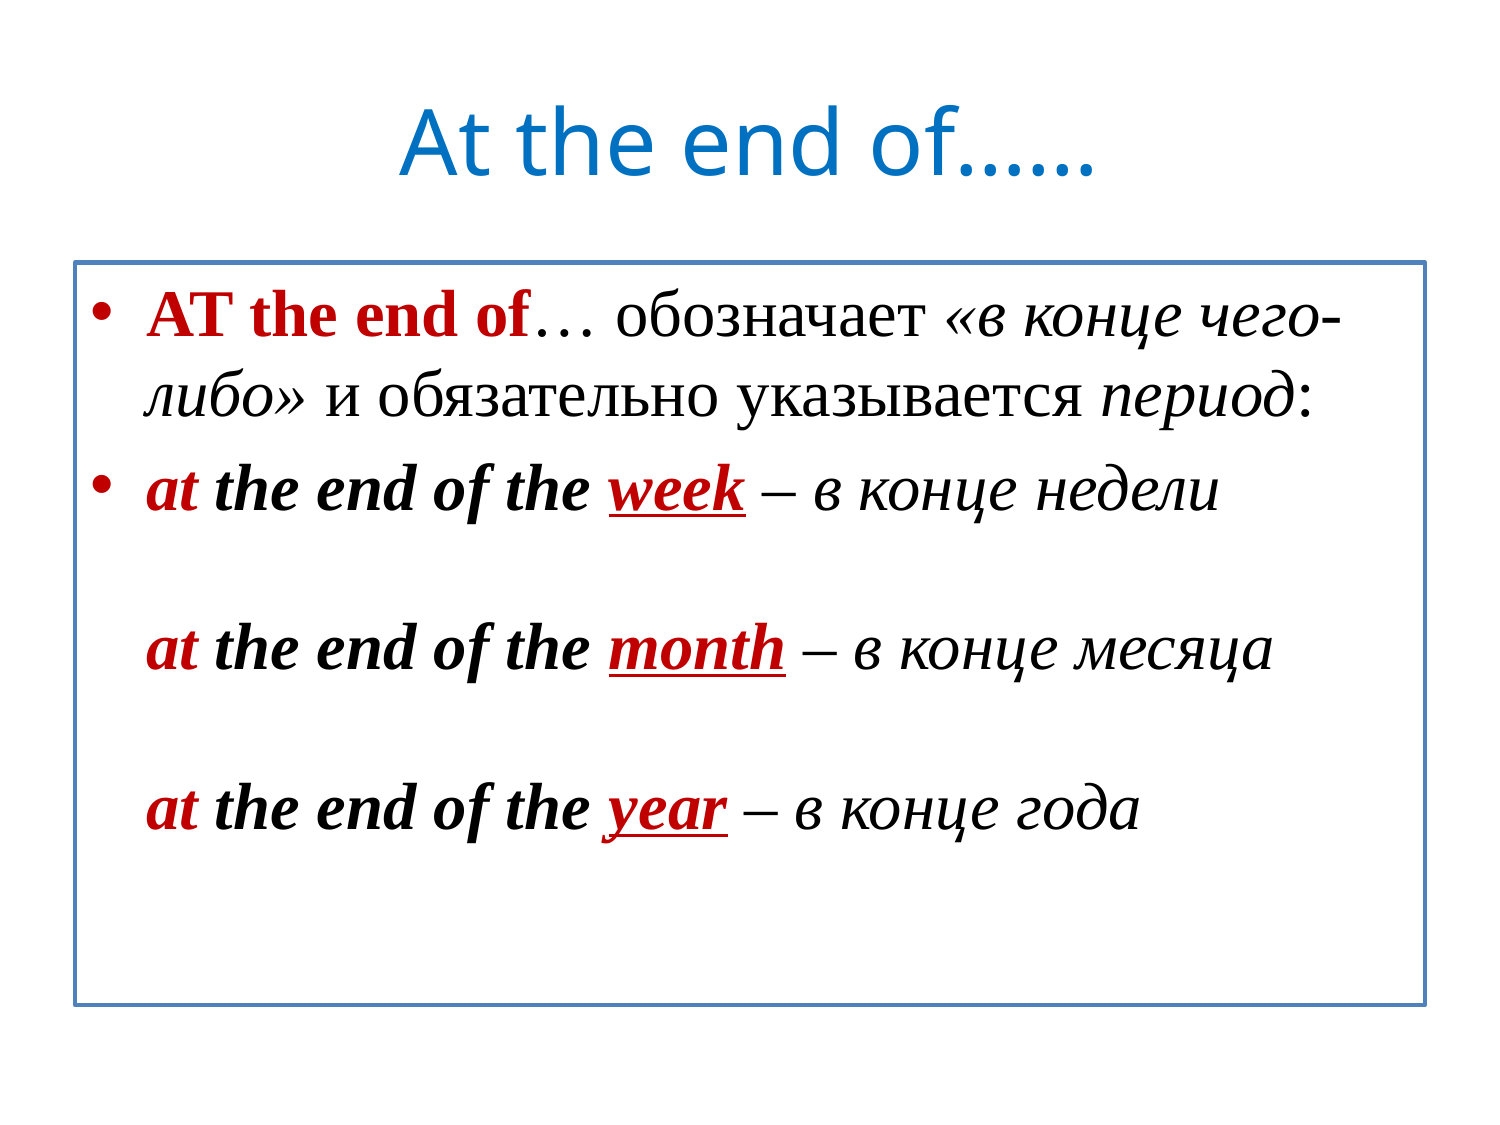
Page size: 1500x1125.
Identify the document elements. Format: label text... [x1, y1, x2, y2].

title At the end of…… [75, 45, 1425, 233]
list AT the end of… обозначает «в конце чего-либо» и обязательно указывается период: at the end of the week – в конце недели at the end of the month – в конце месяца at the end of the year – в конце года [73, 260, 1427, 1007]
